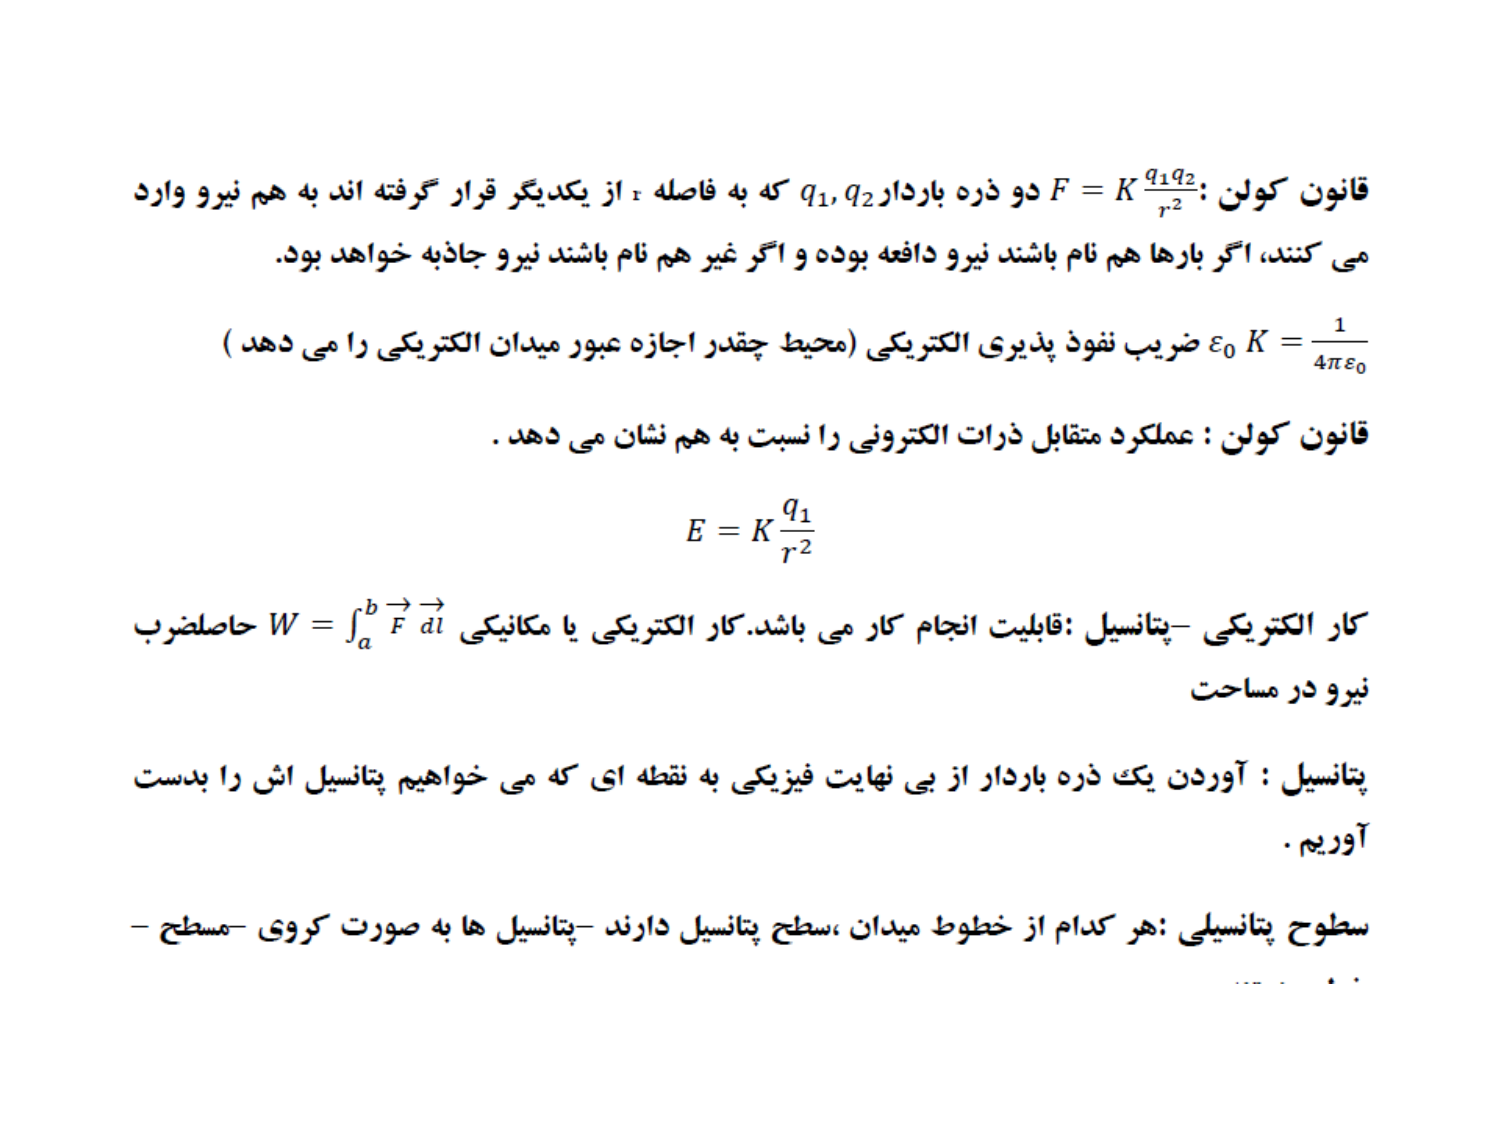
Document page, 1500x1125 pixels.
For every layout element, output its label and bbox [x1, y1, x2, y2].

picture [112, 141, 1387, 984]
